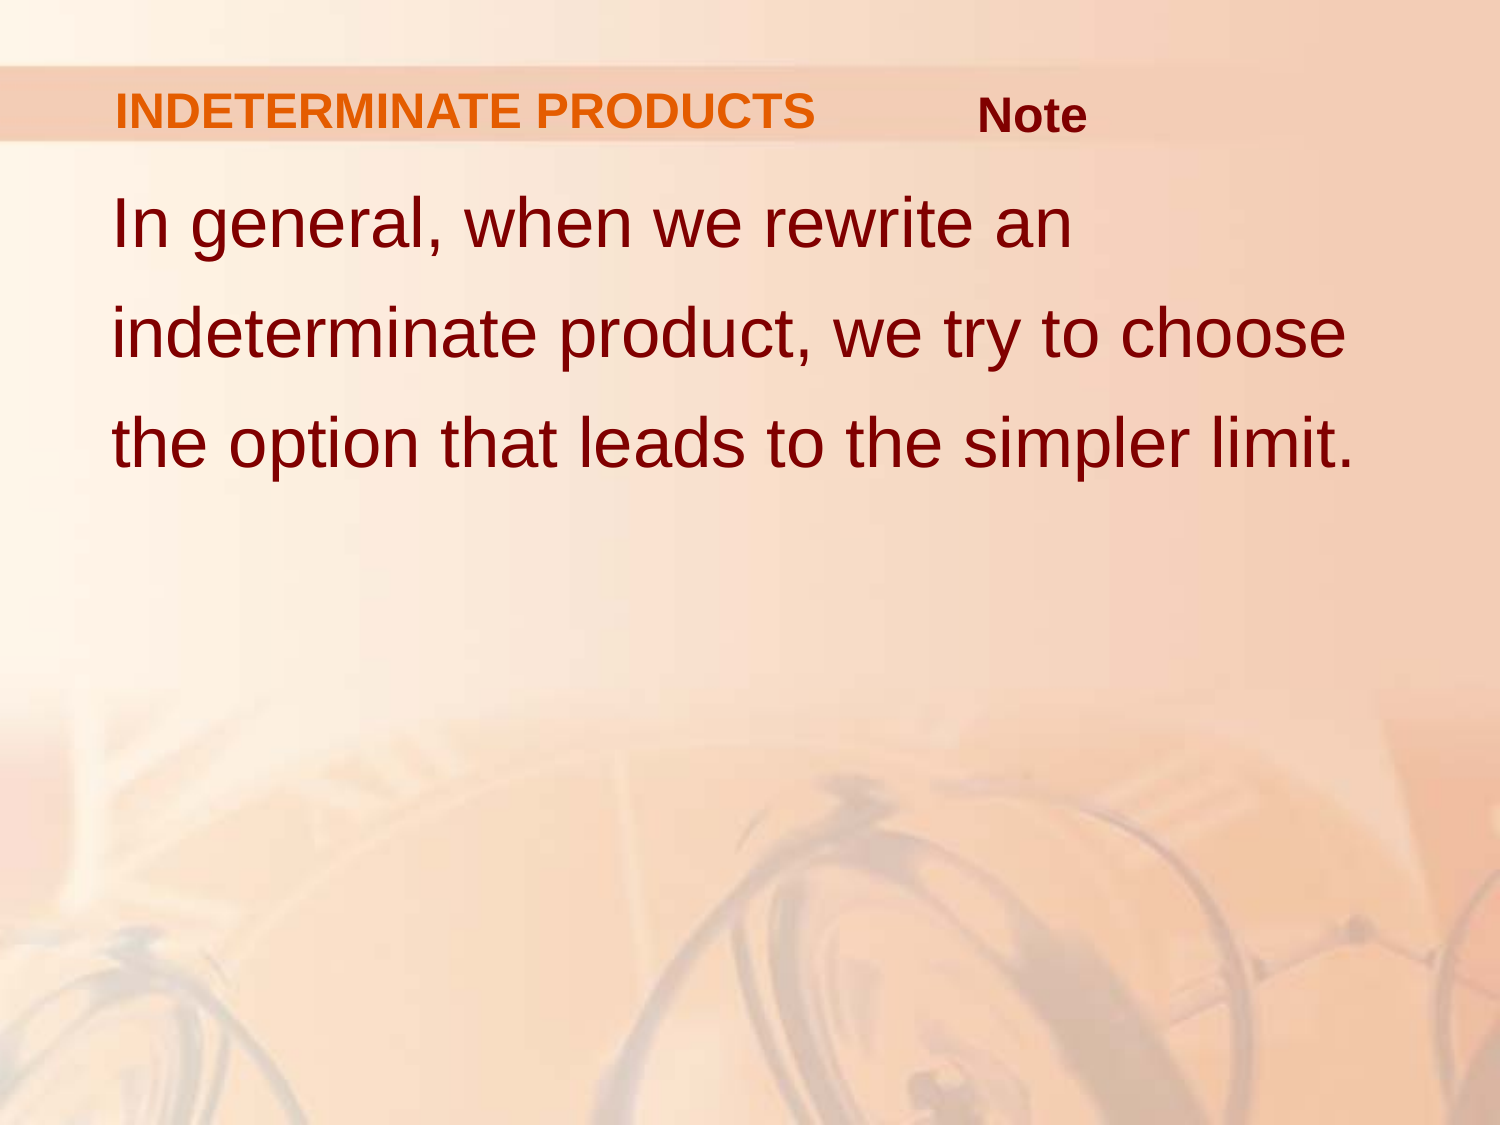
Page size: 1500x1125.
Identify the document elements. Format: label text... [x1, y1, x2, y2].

picture [0, 0, 1500, 1125]
list In general, when we rewrite an indeterminate product, we try to choose the option that leads to the simpler limit. [95, 142, 1500, 1107]
title INDETERMINATE PRODUCTS [99, 60, 976, 142]
text_box Note [962, 74, 1425, 150]
